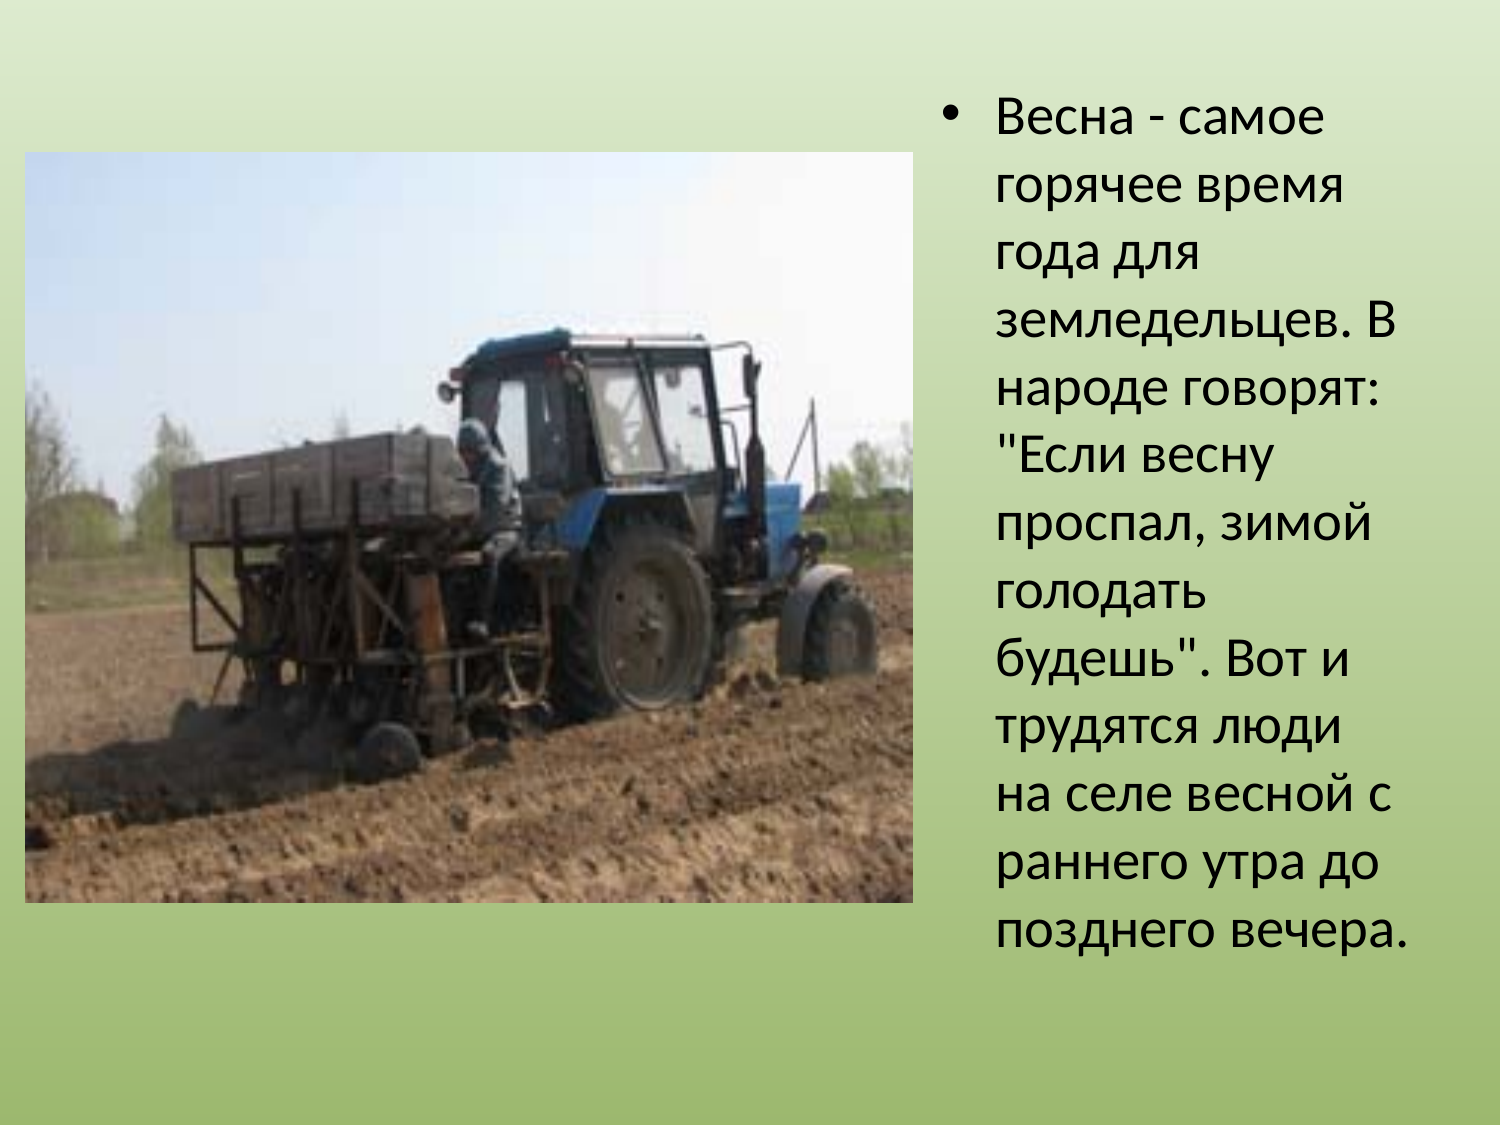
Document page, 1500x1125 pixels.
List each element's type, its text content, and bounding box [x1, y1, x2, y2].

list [25, 152, 913, 903]
list Весна - самое горячее время года для земледельцев. В народе говорят: "Если весну проспал, зимой голодать будешь". Вот и трудятся люди на селе весной с раннего утра до позднего вечера. [925, 70, 1425, 1020]
